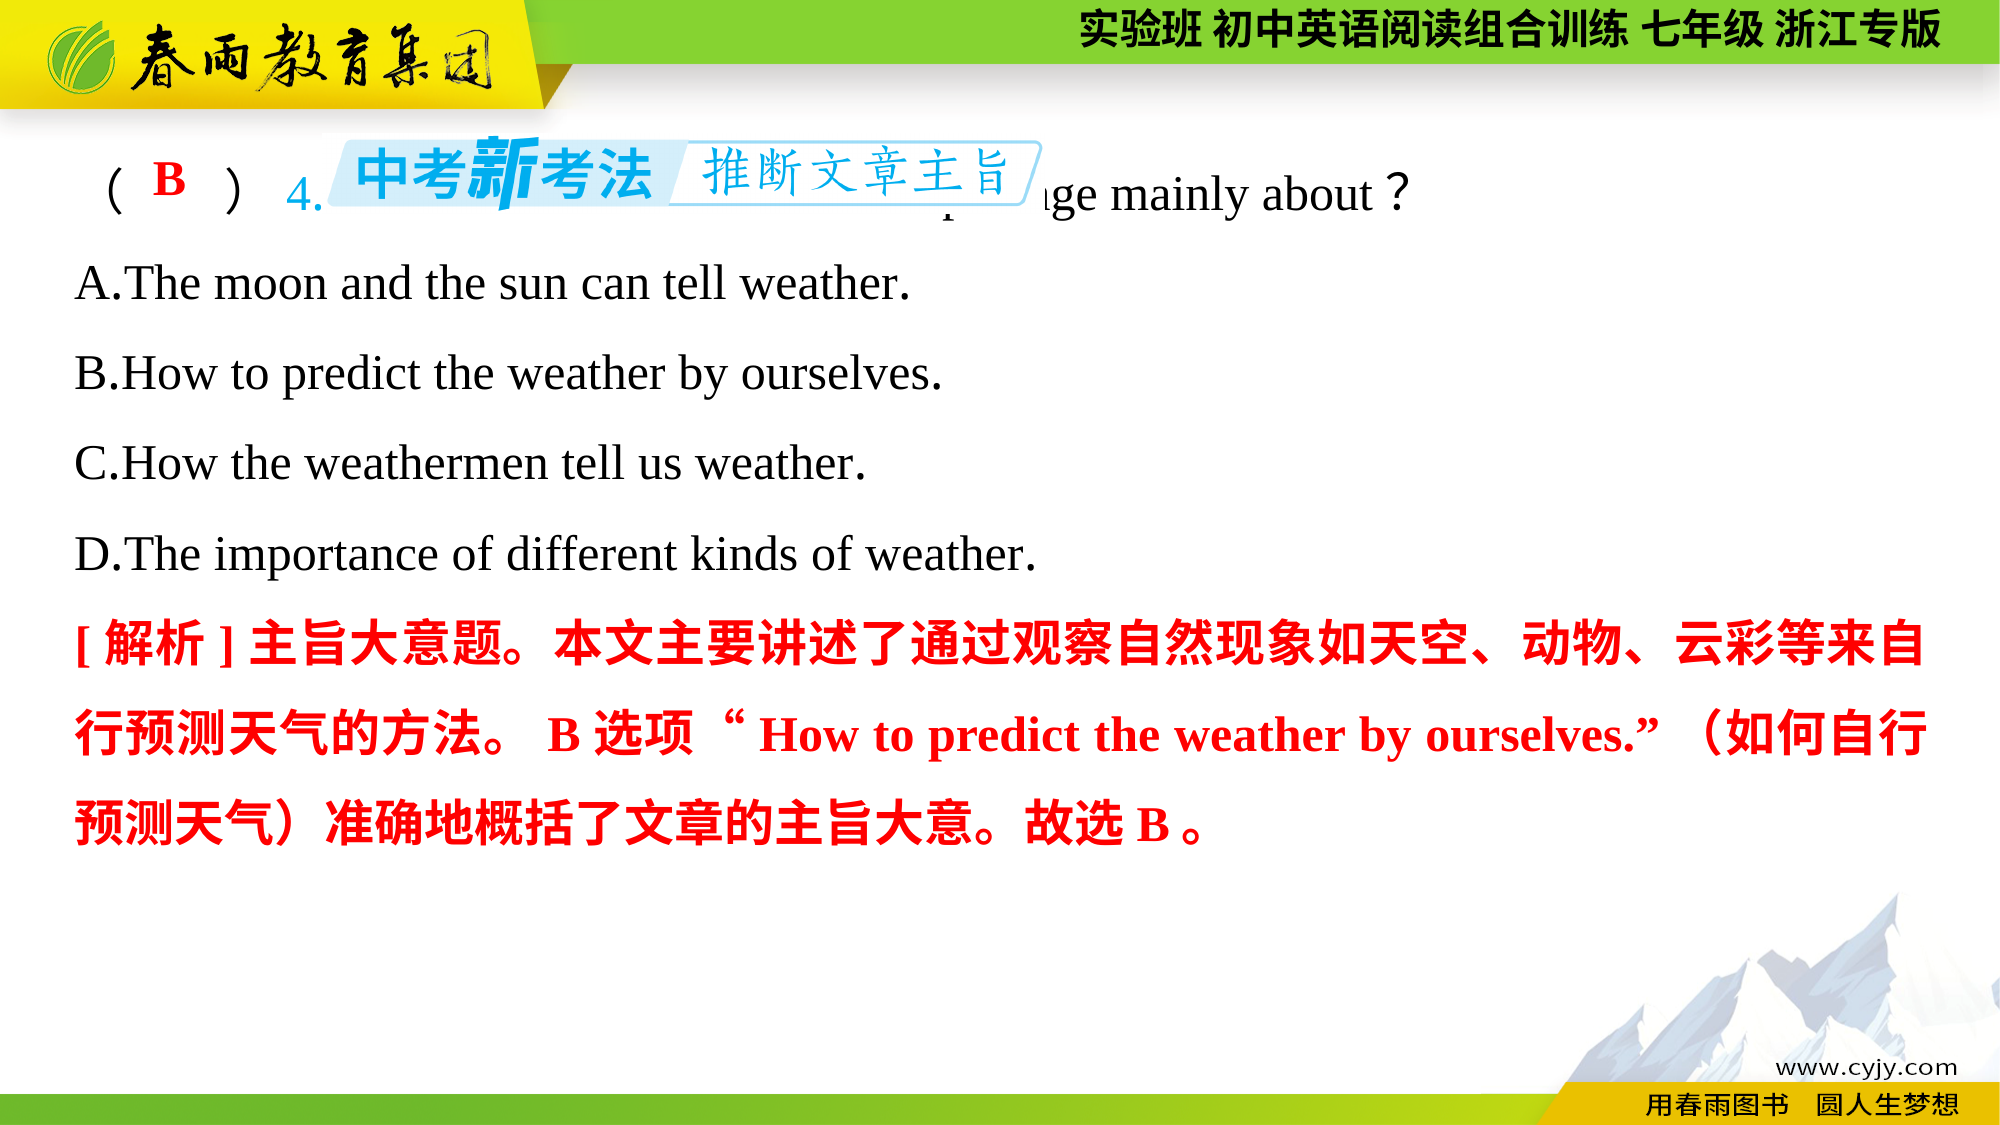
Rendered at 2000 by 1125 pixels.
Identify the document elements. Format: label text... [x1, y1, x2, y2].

picture [0, 0, 2000, 1125]
text_box [解析]主旨大意题。本文主要讲述了通过观察自然现象如天空、动物、云彩等来自行预测天气的方法。B选项“How to predict the weather by ourselves.”（如何自行预测天气）准确地概括了文章的主旨大意。故选B。 [59, 574, 1944, 859]
list （ ）4. What is the passage mainly about？ A.The moon and the sun can tell weather. B.How to predict the weather by ourselves. C.How the weathermen tell us weather. D.The importance of different kinds of weather. [59, 122, 1944, 574]
text_box B [138, 138, 202, 213]
